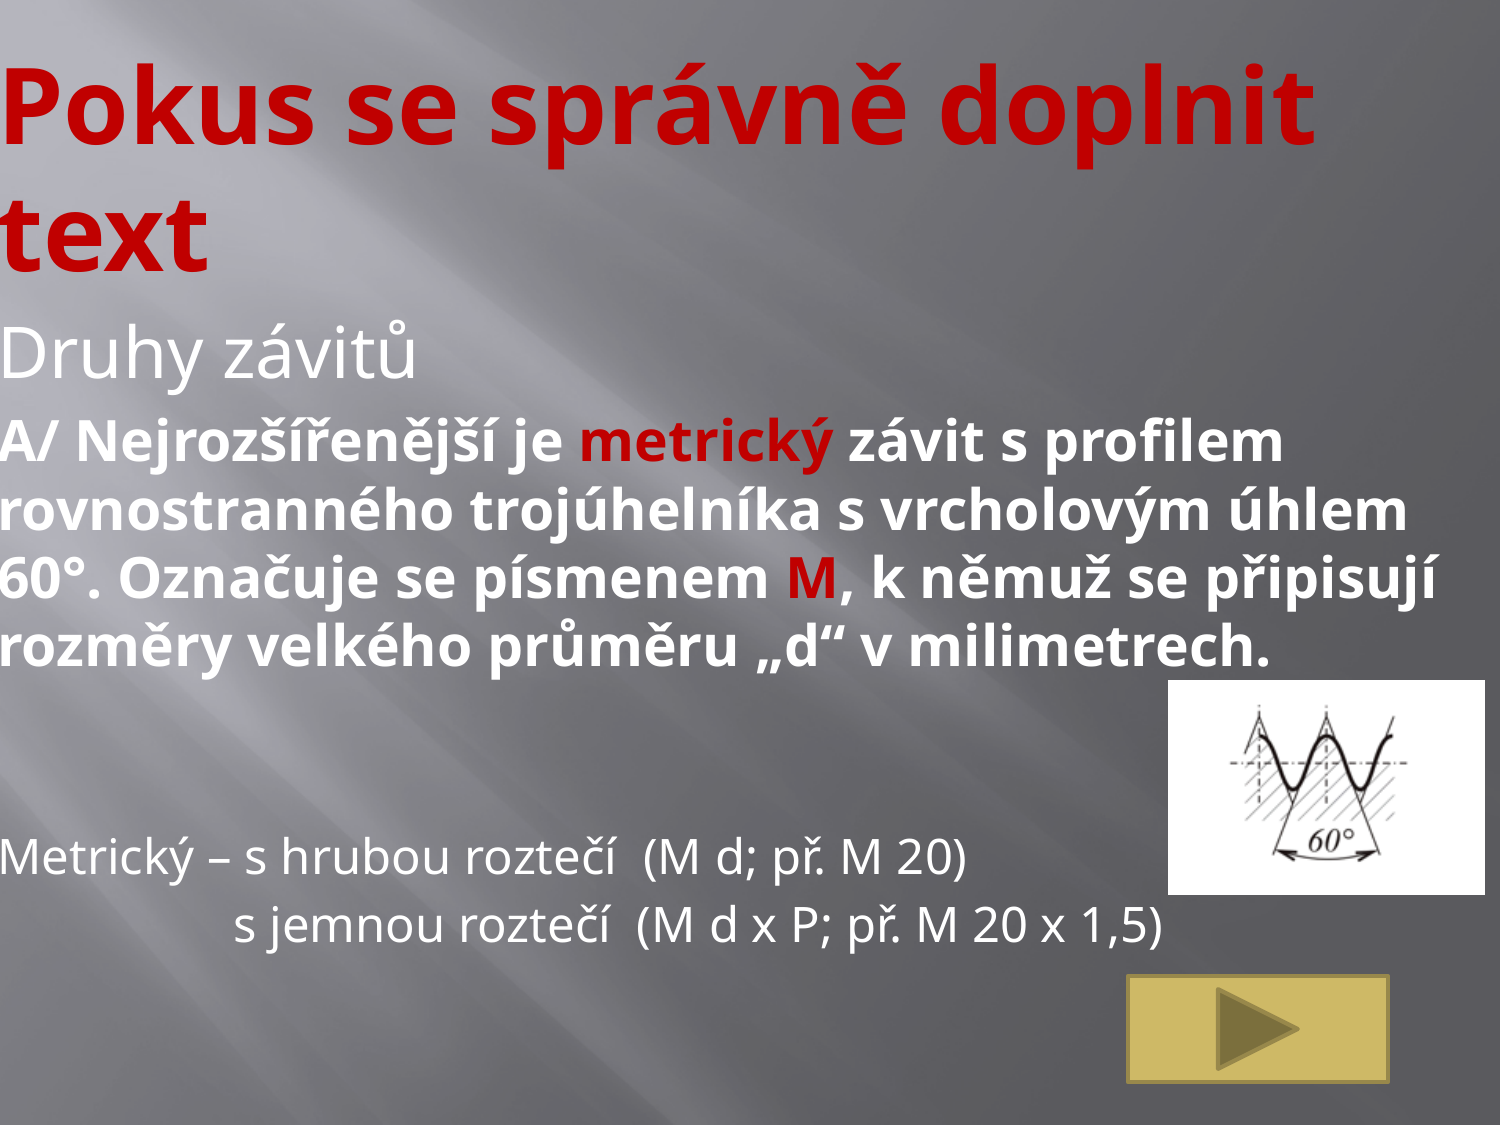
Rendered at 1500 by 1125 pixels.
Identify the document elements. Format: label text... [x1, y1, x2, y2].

list Pokus se správně doplnit text Druhy závitů A/ Nejrozšířenější je metrický závit s profilem rovnostranného trojúhelníka s vrcholovým úhlem 60°. Označuje se písmenem M, k němuž se připisují rozměry velkého průměru „d“ v milimetrech. Metrický – s hrubou roztečí (M d; př. M 20) s jemnou roztečí (M d x P; př. M 20 x 1,5) [0, 30, 1500, 965]
picture [1168, 680, 1485, 895]
text_box [1126, 974, 1390, 1084]
